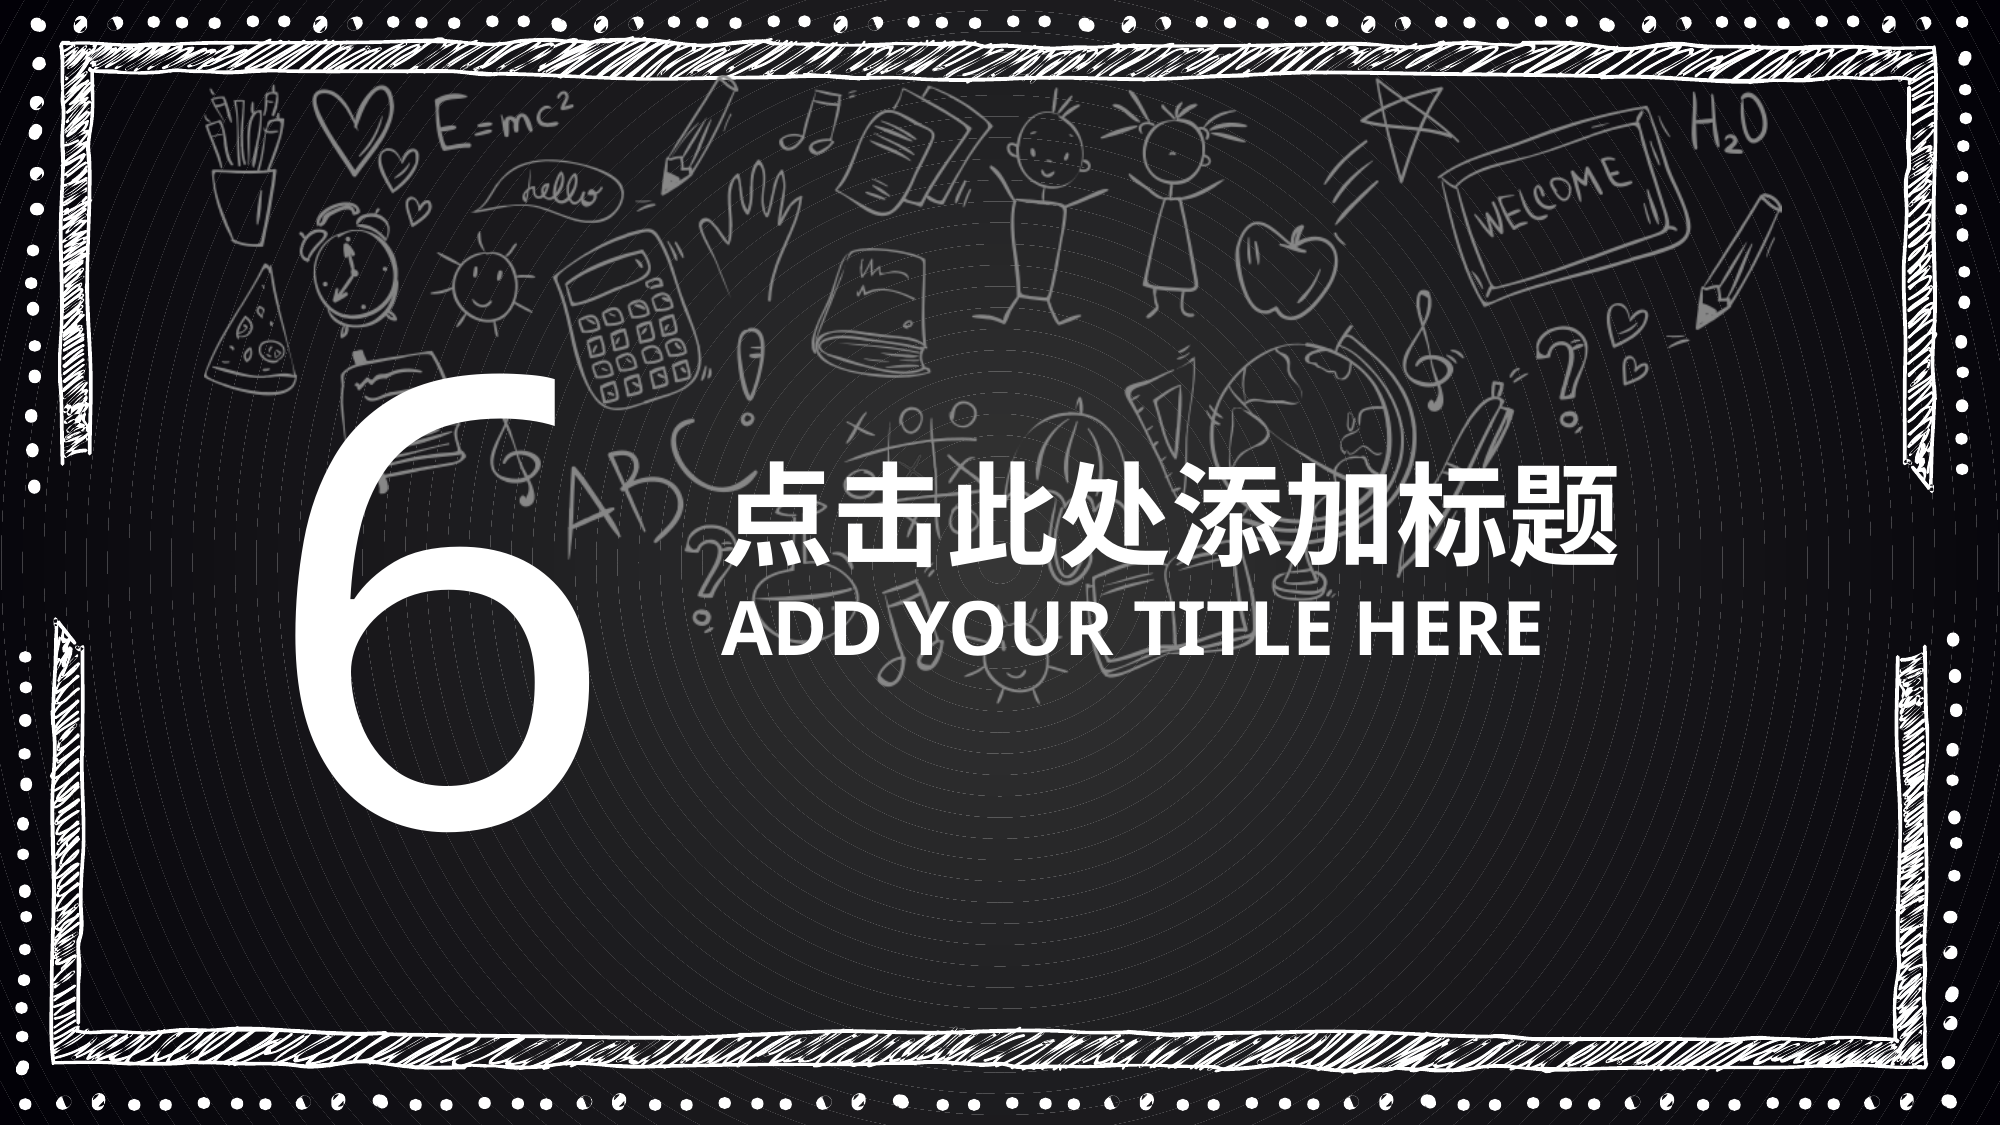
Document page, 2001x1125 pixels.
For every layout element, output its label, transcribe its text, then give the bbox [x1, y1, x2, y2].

text_box 点击此处添加标题 ADD YOUR TITLE HERE [1782, 437, 2000, 678]
text_box 6 [246, 705, 732, 959]
picture [204, 75, 1782, 705]
